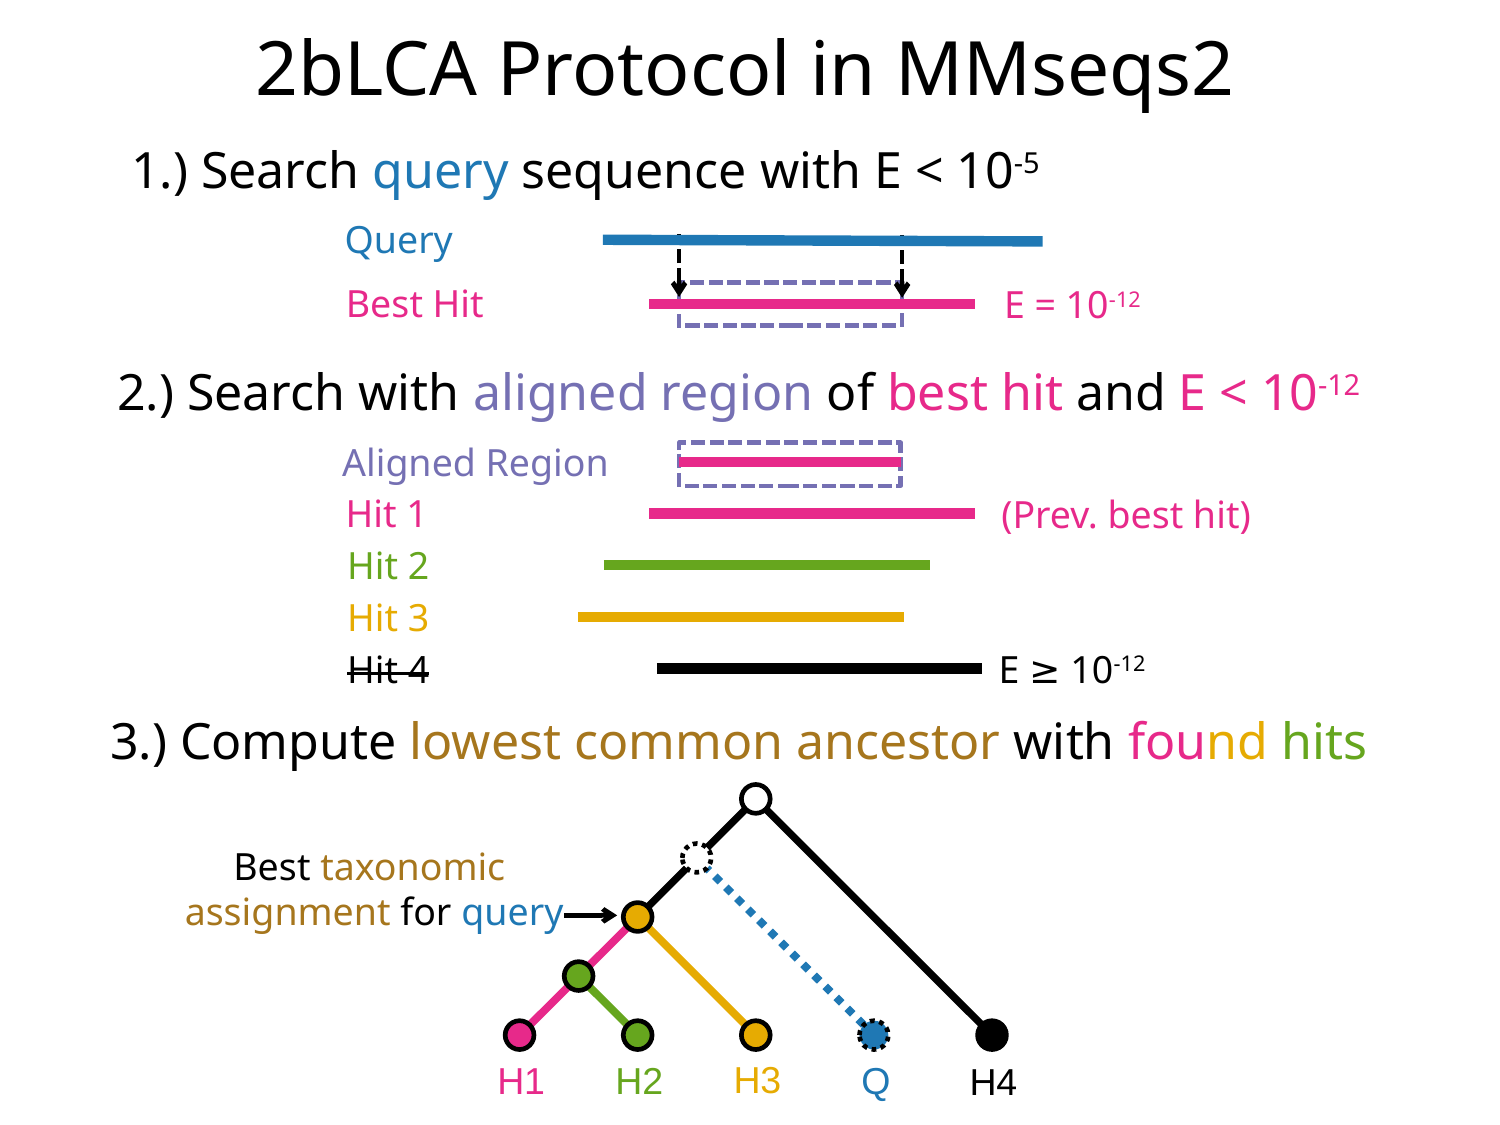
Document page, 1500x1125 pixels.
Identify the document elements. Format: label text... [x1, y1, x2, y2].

text_box 1.) Search query sequence with E < 10-5 [116, 130, 1055, 206]
text_box 3.) Compute lowest common ancestor with found hits [95, 702, 1383, 778]
text_box 2bLCA Protocol in MMseqs2 [10, 12, 1481, 118]
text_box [331, 431, 1161, 700]
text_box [180, 784, 1034, 1112]
text_box (Prev. best hit) [1165, 483, 1266, 544]
text_box 2.) Search with aligned region of best hit and E < 10-12 [102, 353, 1376, 429]
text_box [331, 208, 1162, 335]
